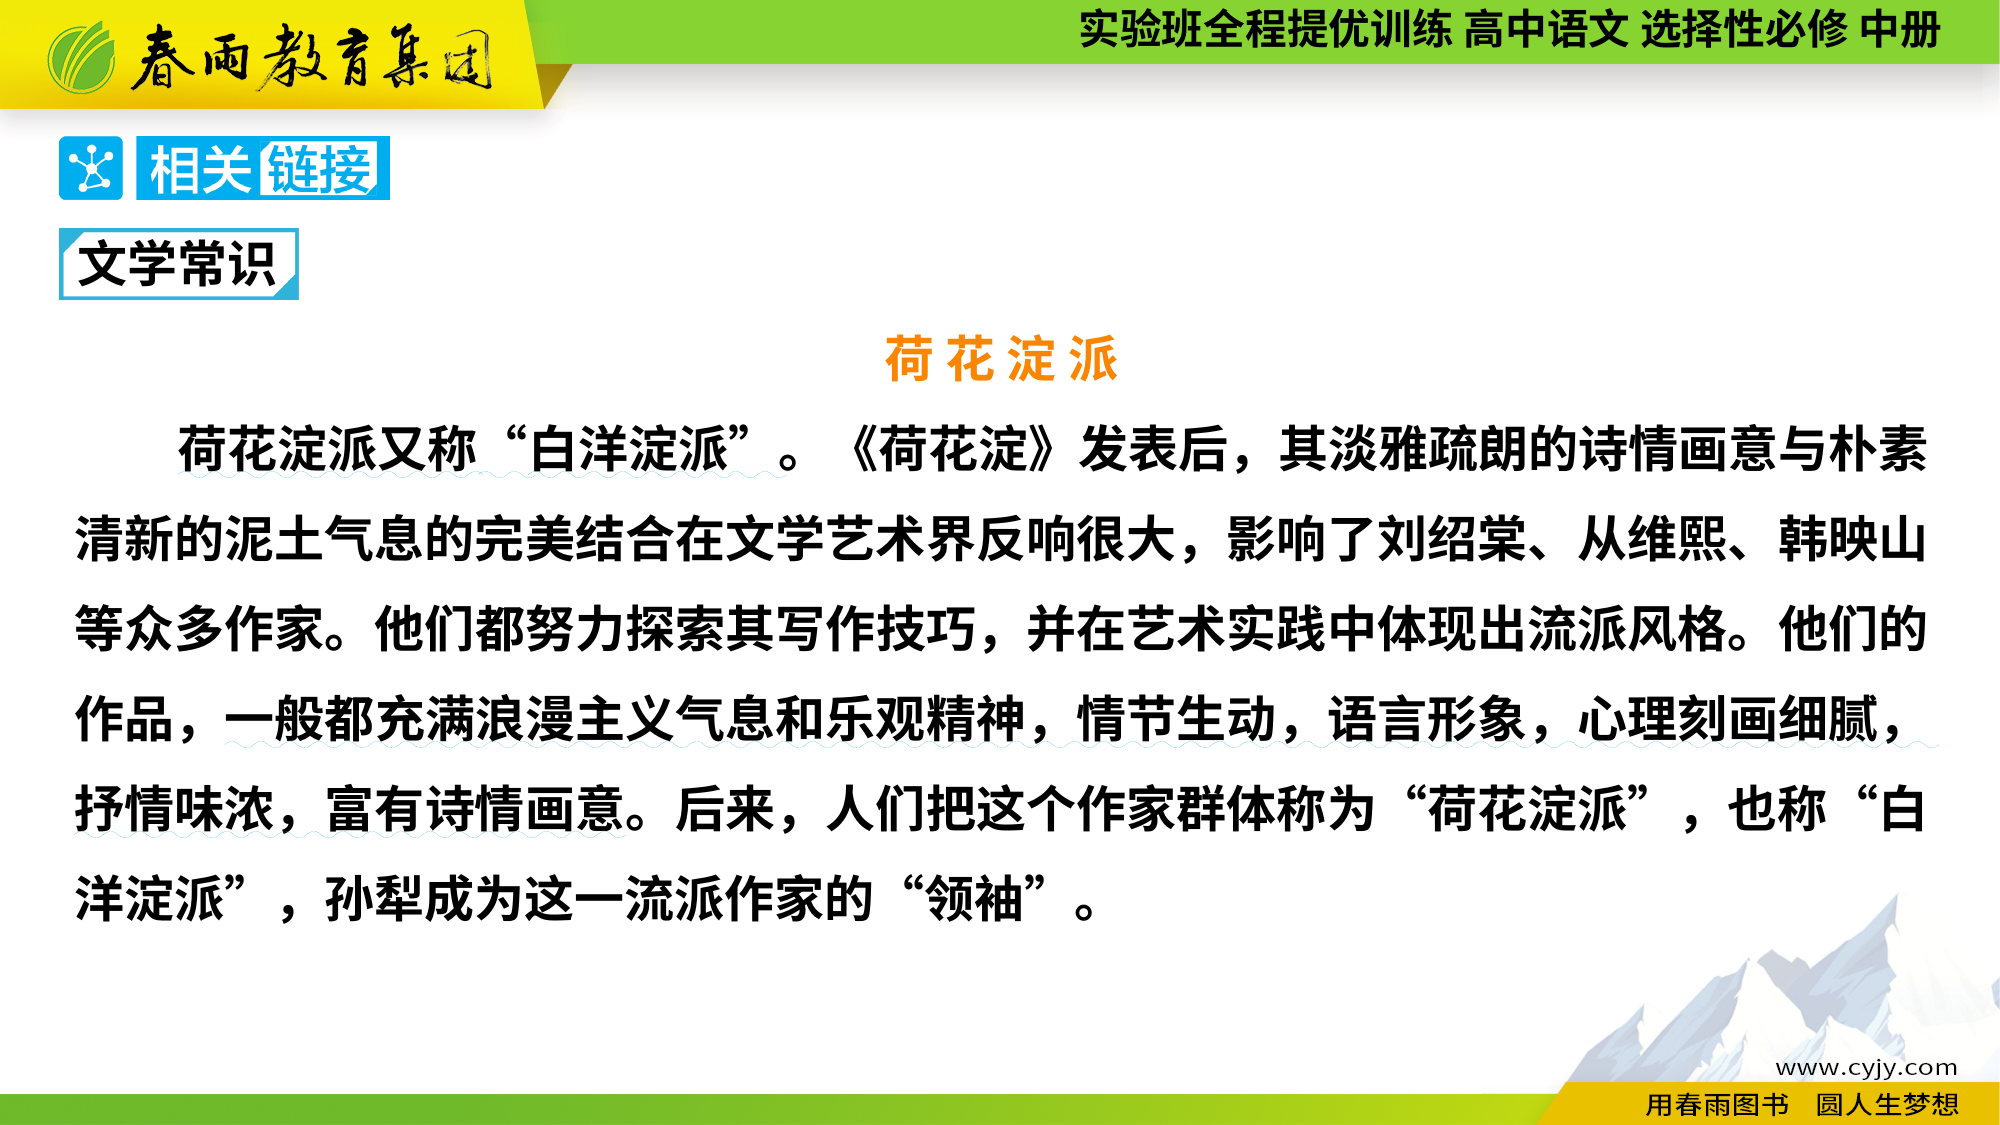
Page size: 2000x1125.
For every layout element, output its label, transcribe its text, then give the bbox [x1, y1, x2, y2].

list 文学常识 荷 花 淀 派 荷花淀派又称“白洋淀派”。《荷花淀》发表后，其淡雅疏朗的诗情画意与朴素清新的泥土气息的完美结合在文学艺术界反响很大，影响了刘绍棠、从维熙、韩映山等众多作家。他们都努力探索其写作技巧，并在艺术实践中体现出流派风格。他们的作品，一般都充满浪漫主义气息和乐观精神，情节生动，语言形象，心理刻画细腻，抒情味浓，富有诗情画意。后来，人们把这个作家群体称为“荷花淀派”，也称“白洋淀派”，孙犁成为这一流派作家的“领袖”。 [59, 199, 1944, 931]
picture [0, 0, 2000, 1125]
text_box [58, 225, 299, 302]
